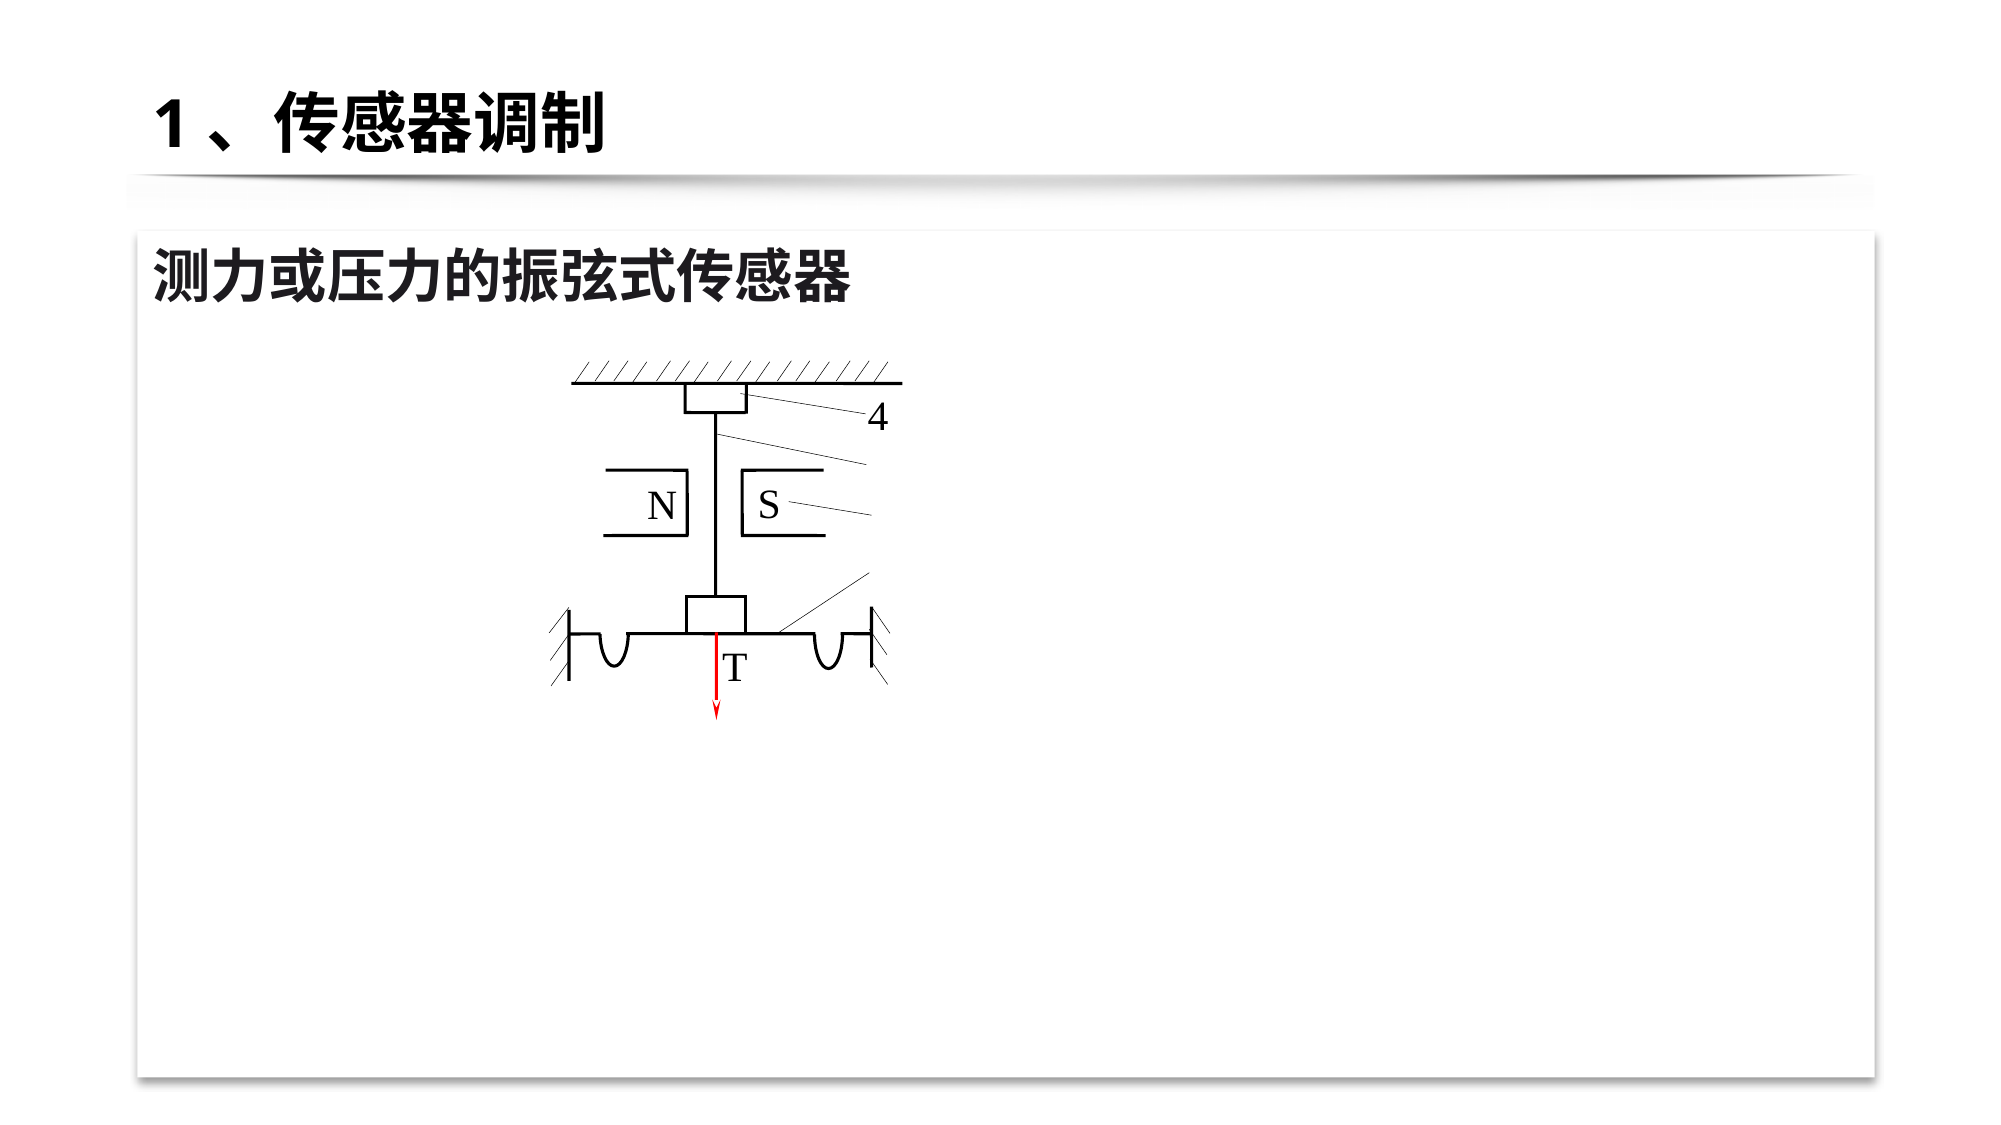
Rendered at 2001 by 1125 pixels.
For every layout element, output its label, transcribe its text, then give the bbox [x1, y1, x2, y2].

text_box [549, 360, 929, 751]
list 测力或压力的振弦式传感器 [137, 196, 1863, 1014]
picture [127, 175, 1874, 211]
title 1、传感器调制 [137, 77, 1863, 175]
